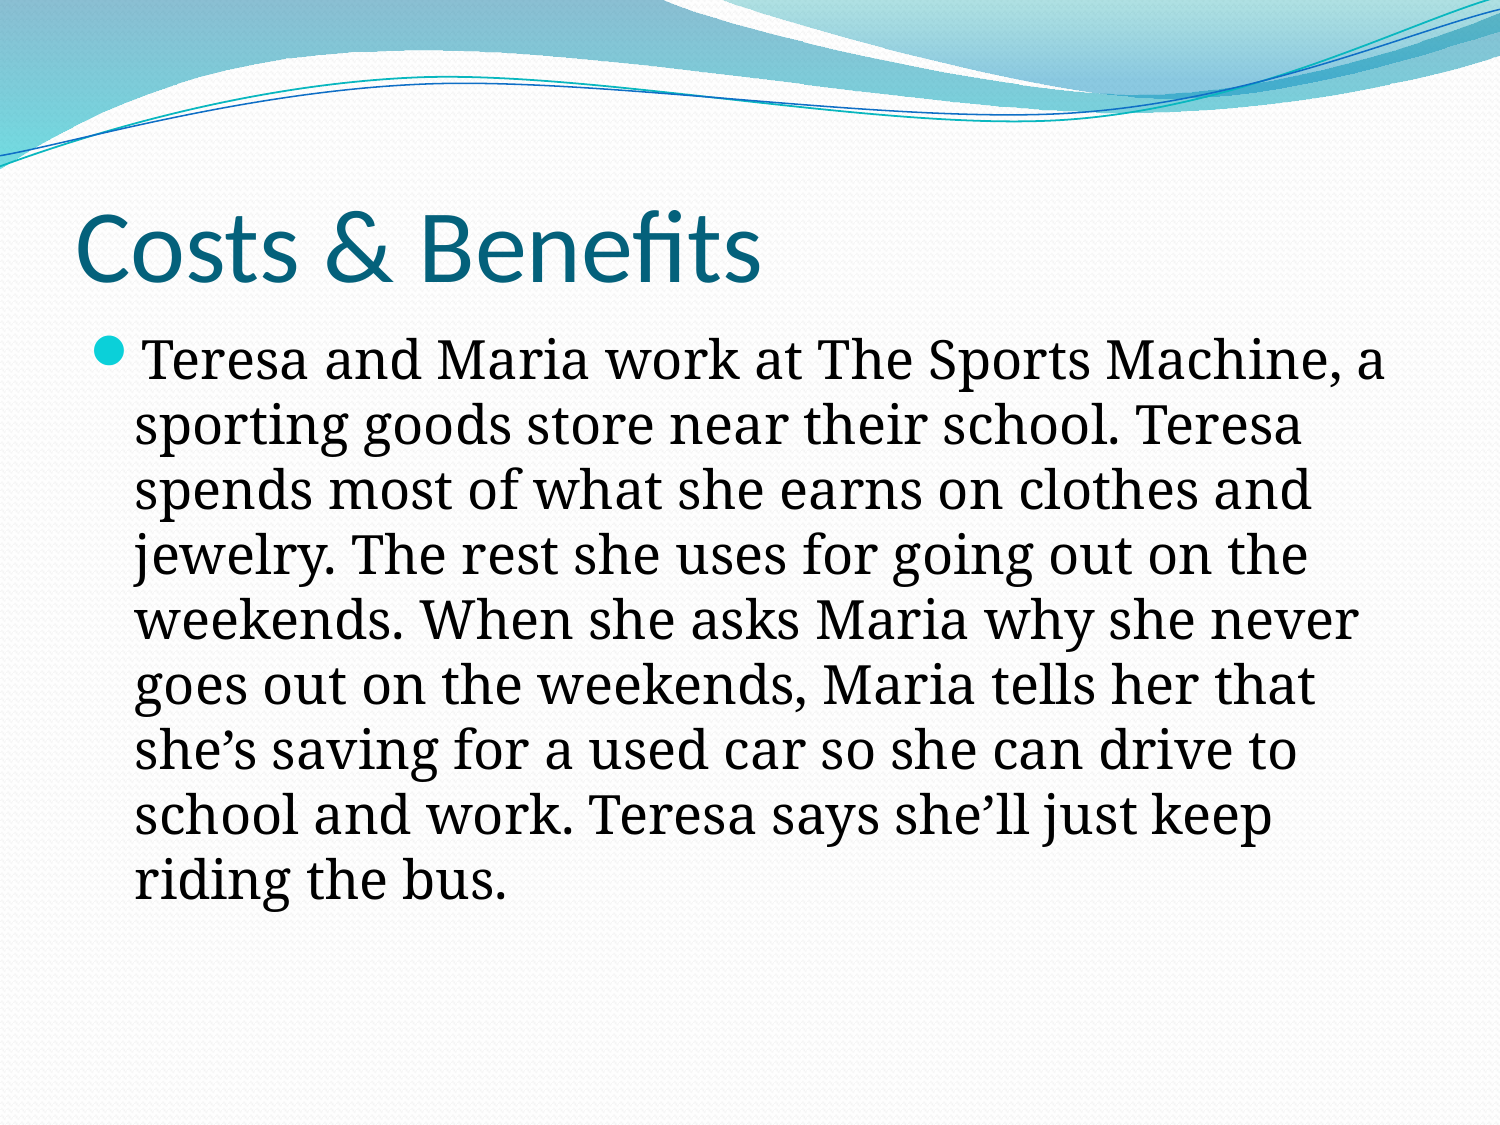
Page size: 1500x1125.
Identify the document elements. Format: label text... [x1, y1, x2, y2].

title Costs & Benefits [75, 115, 1425, 303]
list Teresa and Maria work at The Sports Machine, a sporting goods store near their school. Teresa spends most of what she earns on clothes and jewelry. The rest she uses for going out on the weekends. When she asks Maria why she never goes out on the weekends, Maria tells her that she’s saving for a used car so she can drive to school and work. Teresa says she’ll just keep riding the bus. [75, 317, 1425, 1038]
